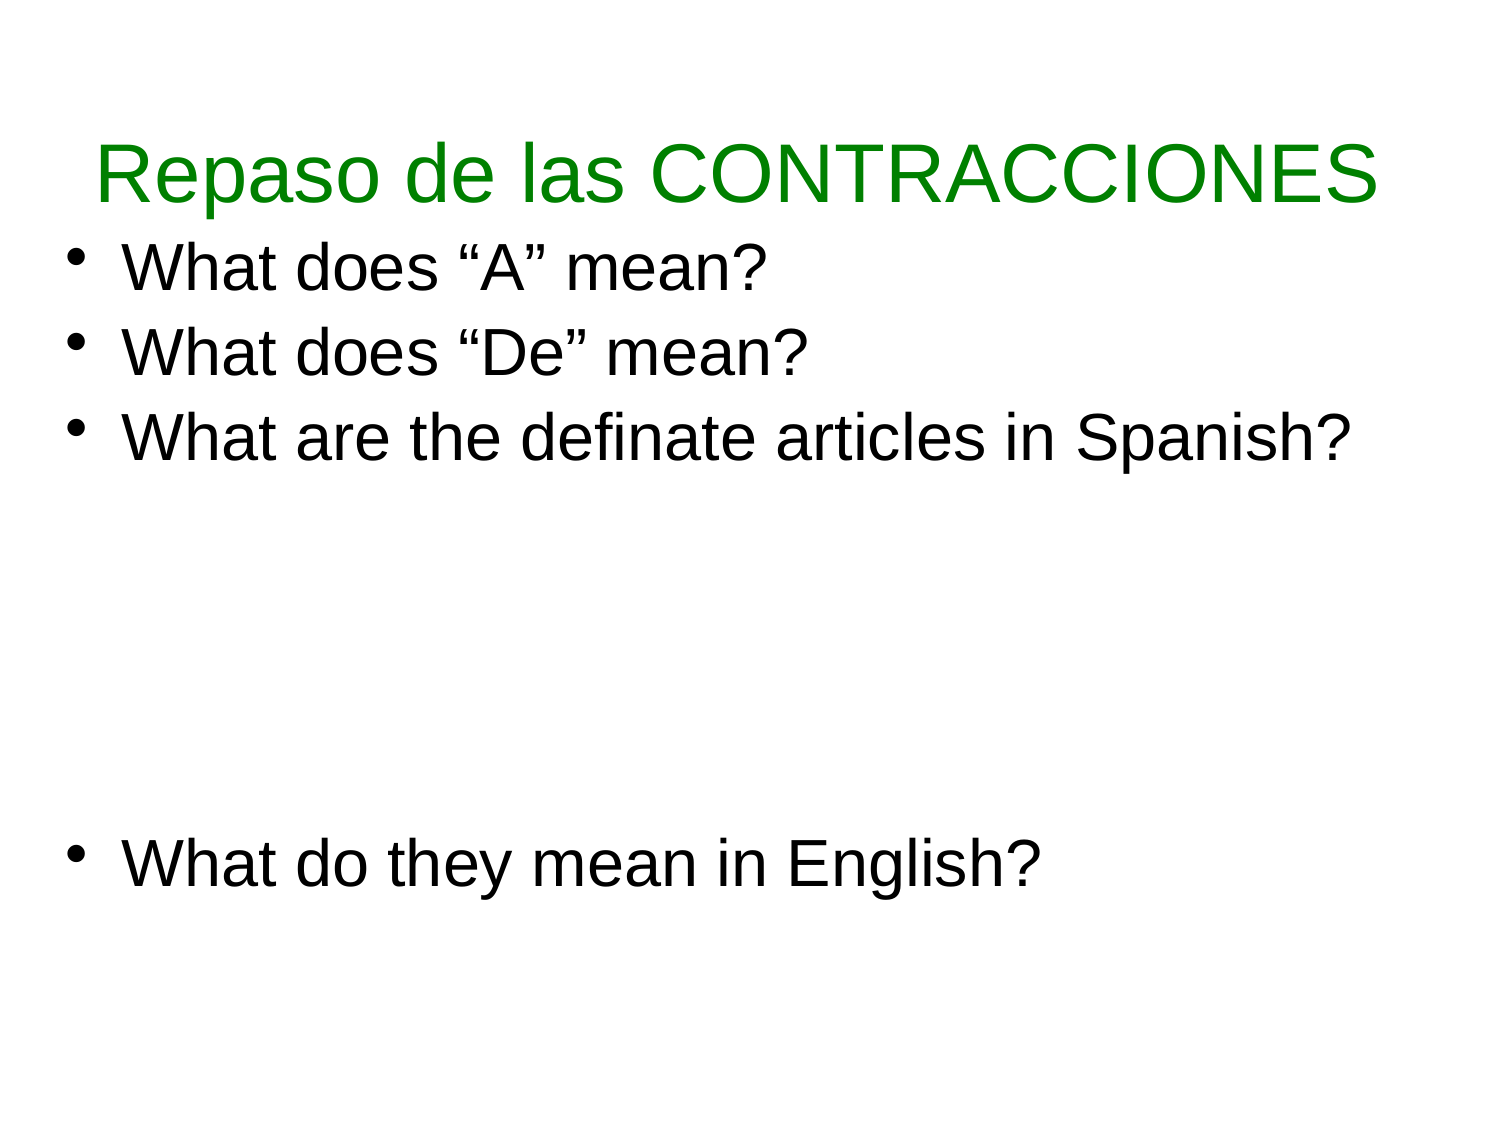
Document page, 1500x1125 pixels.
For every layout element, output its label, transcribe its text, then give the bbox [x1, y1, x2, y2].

list What does “A” mean? What does “De” mean? What are the definate articles in Spanish? What do they mean in English? [50, 224, 1400, 968]
title Repaso de las CONTRACCIONES [62, 75, 1413, 263]
